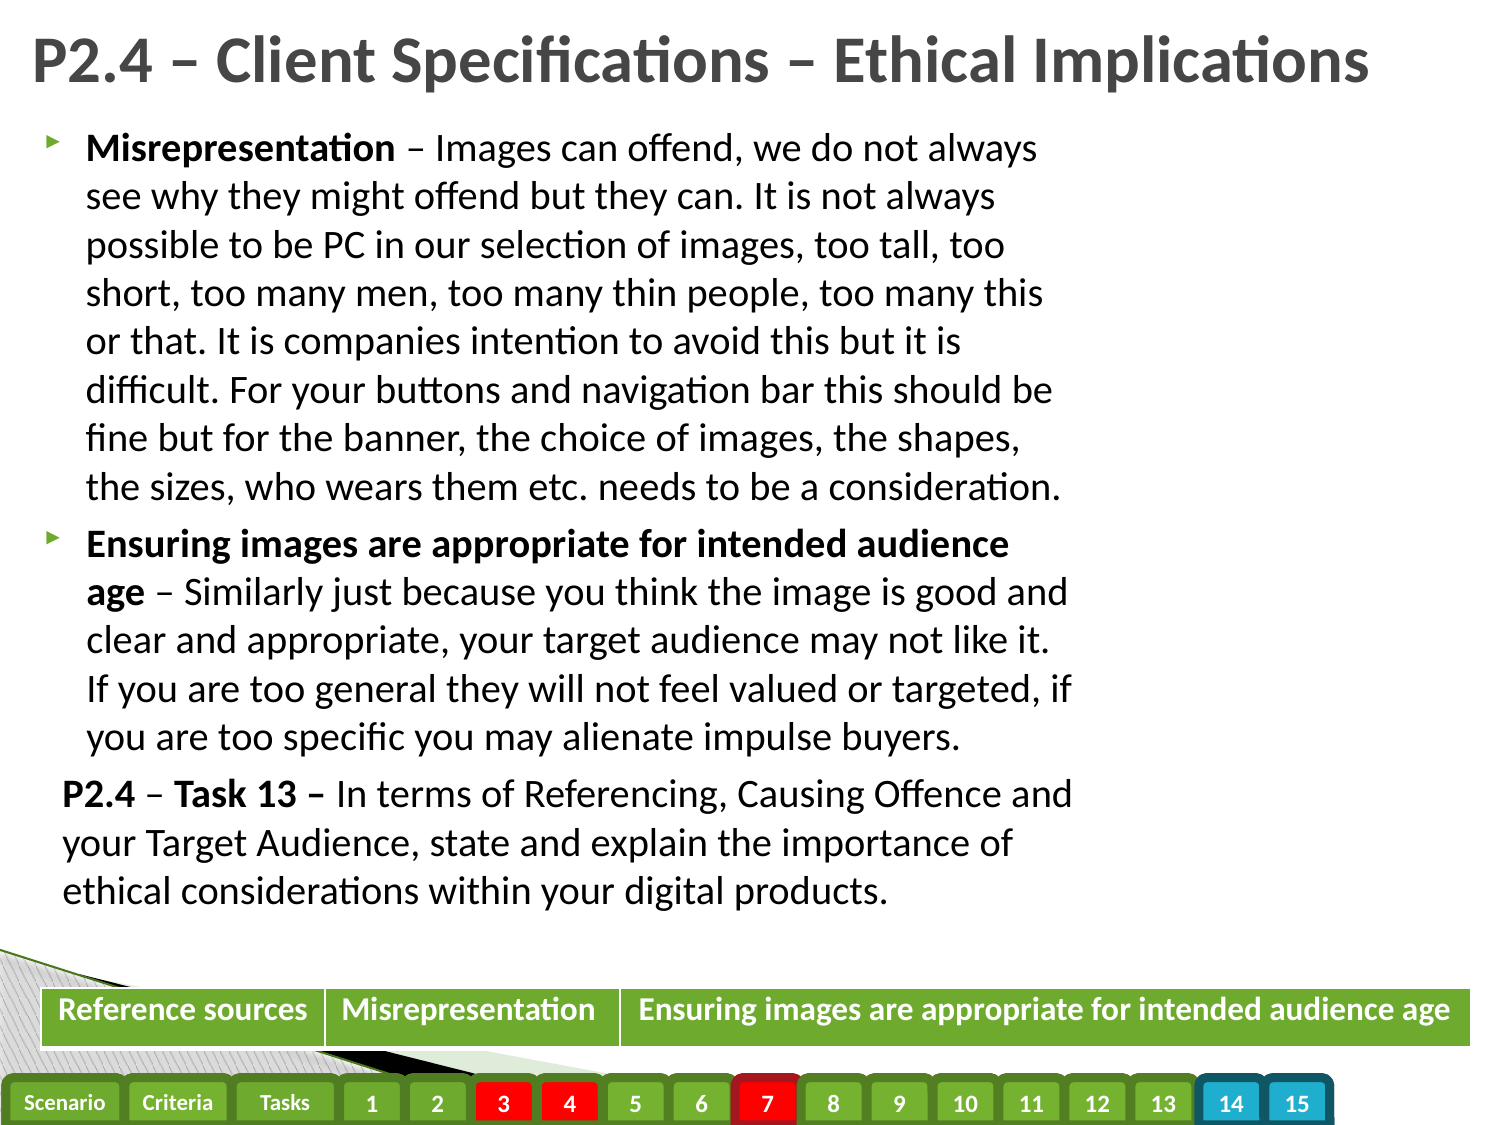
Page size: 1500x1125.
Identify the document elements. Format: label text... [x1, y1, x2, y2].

list Misrepresentation – Images can offend, we do not always see why they might offend but they can. It is not always possible to be PC in our selection of images, too tall, too short, too many men, too many thin people, too many this or that. It is companies intention to avoid this but it is difficult. For your buttons and navigation bar this should be fine but for the banner, the choice of images, the shapes, the sizes, who wears them etc. needs to be a consideration. Ensuring images are appropriate for intended audience age – Similarly just because you think the image is good and clear and appropriate, your target audience may not like it. If you are too general they will not feel valued or targeted, if you are too specific you may alienate impulse buyers. P2.4 – Task 13 – In terms of Referencing, Causing Offence and your Target Audience, state and explain the importance of ethical considerations within your digital products. [29, 113, 1093, 846]
table_header Ensuring images are appropriate for intended audience age [621, 989, 1470, 1046]
table_header Misrepresentation [326, 989, 619, 1046]
text_box P2.4 – Client Specifications – Ethical Implications [17, 19, 1489, 94]
table_header Reference sources [42, 989, 324, 1046]
